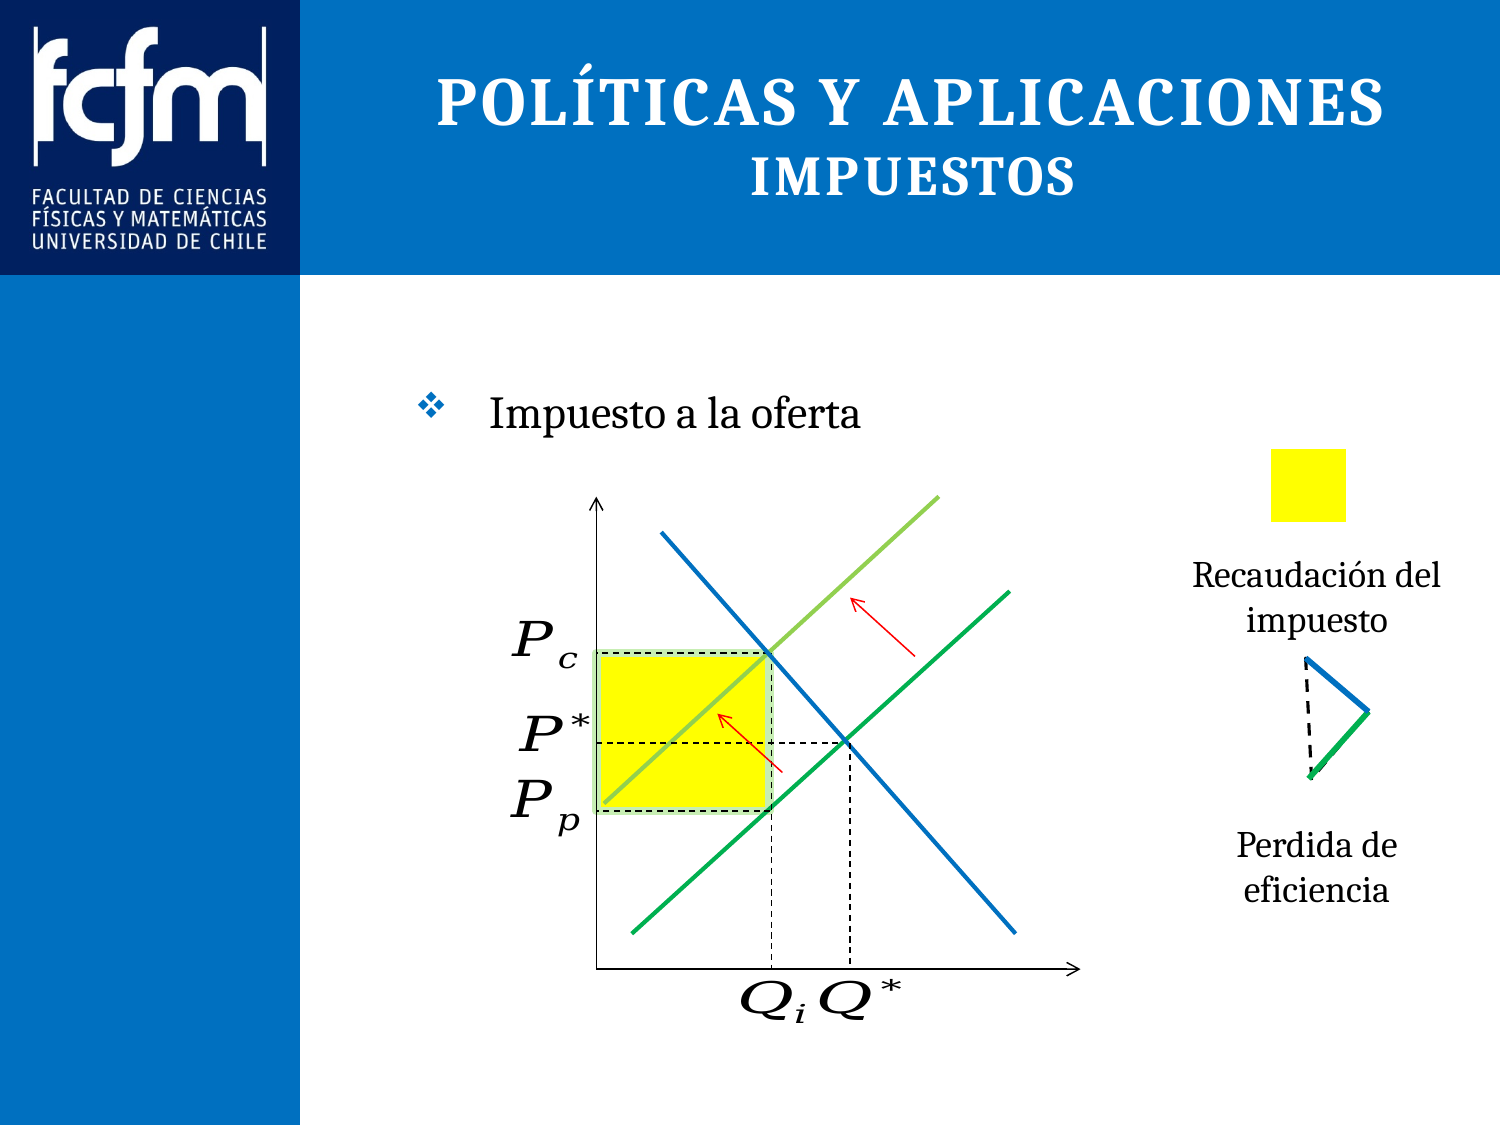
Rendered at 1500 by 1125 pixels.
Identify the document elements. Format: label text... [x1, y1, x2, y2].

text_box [1305, 657, 1369, 712]
text_box Recaudación del impuesto Perdida de eficiencia [1159, 393, 1475, 841]
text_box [1308, 724, 1369, 779]
text_box [1263, 440, 1354, 530]
title Políticas y aplicaciones impuestos [399, 37, 1425, 225]
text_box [596, 496, 1081, 970]
picture [29, 18, 272, 254]
